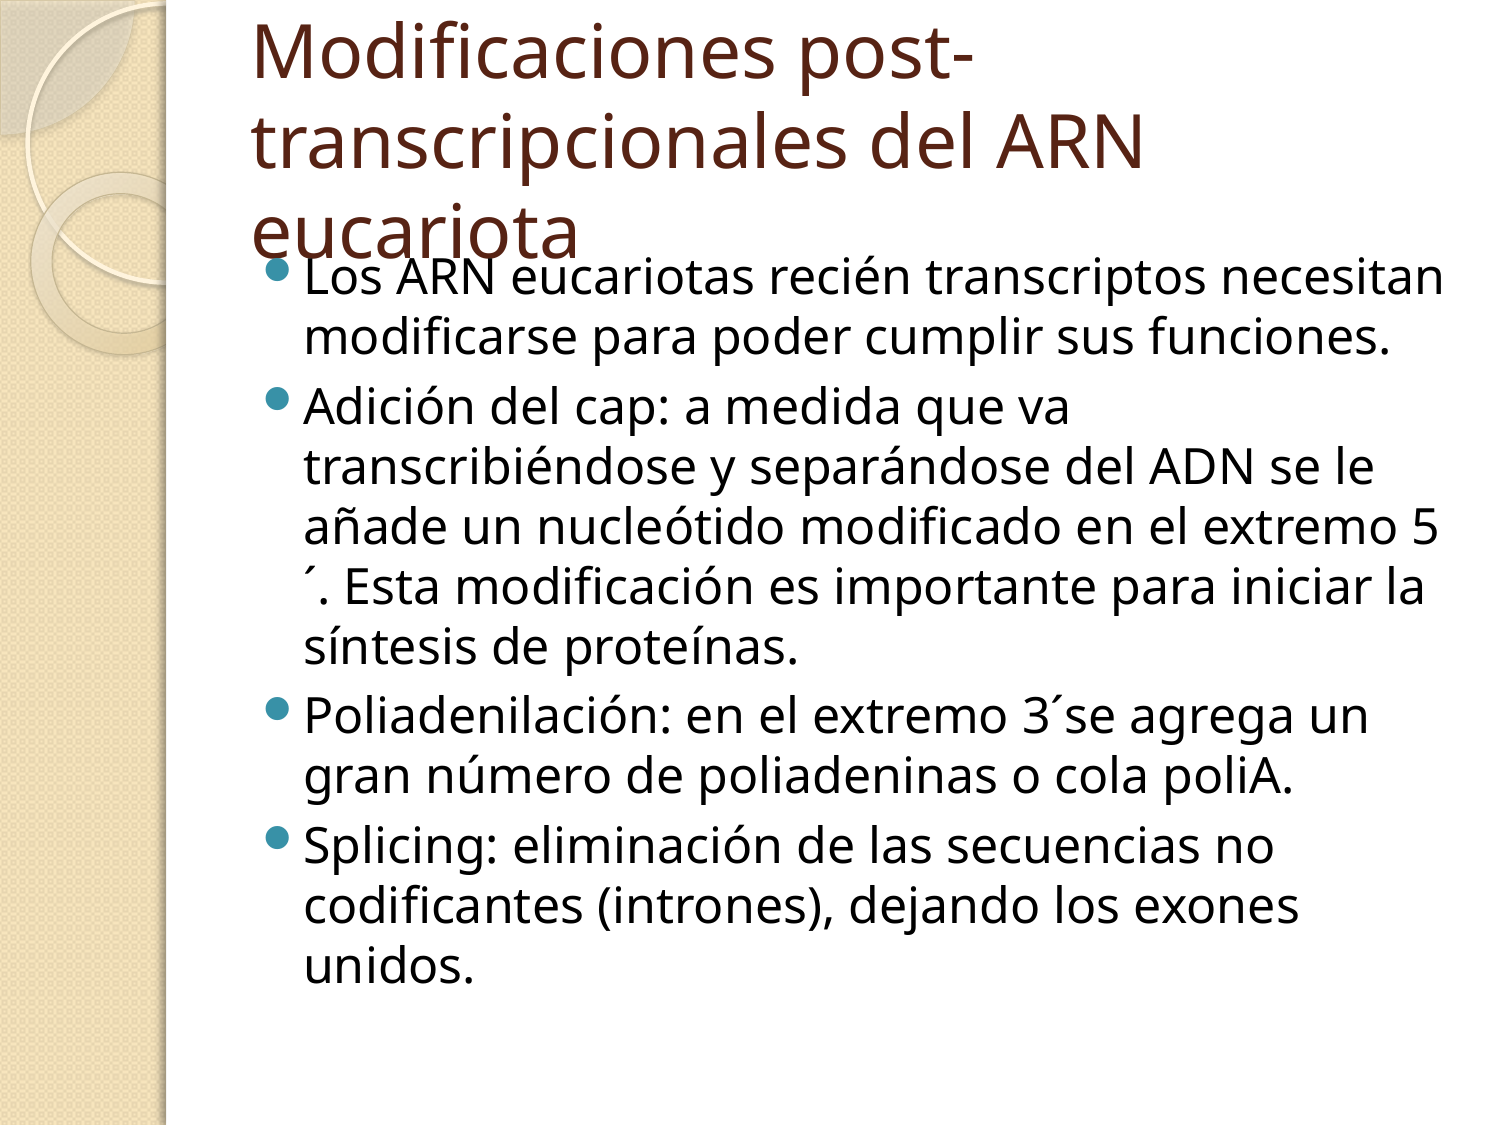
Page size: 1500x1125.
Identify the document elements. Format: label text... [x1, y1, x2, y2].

title Modificaciones post-transcripcionales del ARN eucariota [235, 45, 1466, 233]
list Los ARN eucariotas recién transcriptos necesitan modificarse para poder cumplir sus funciones. Adición del cap: a medida que va transcribiéndose y separándose del ADN se le añade un nucleótido modificado en el extremo 5´. Esta modificación es importante para iniciar la síntesis de proteínas. Poliadenilación: en el extremo 3´se agrega un gran número de poliadeninas o cola poliA. Splicing: eliminación de las secuencias no codificantes (intrones), dejando los exones unidos. [235, 237, 1466, 1025]
